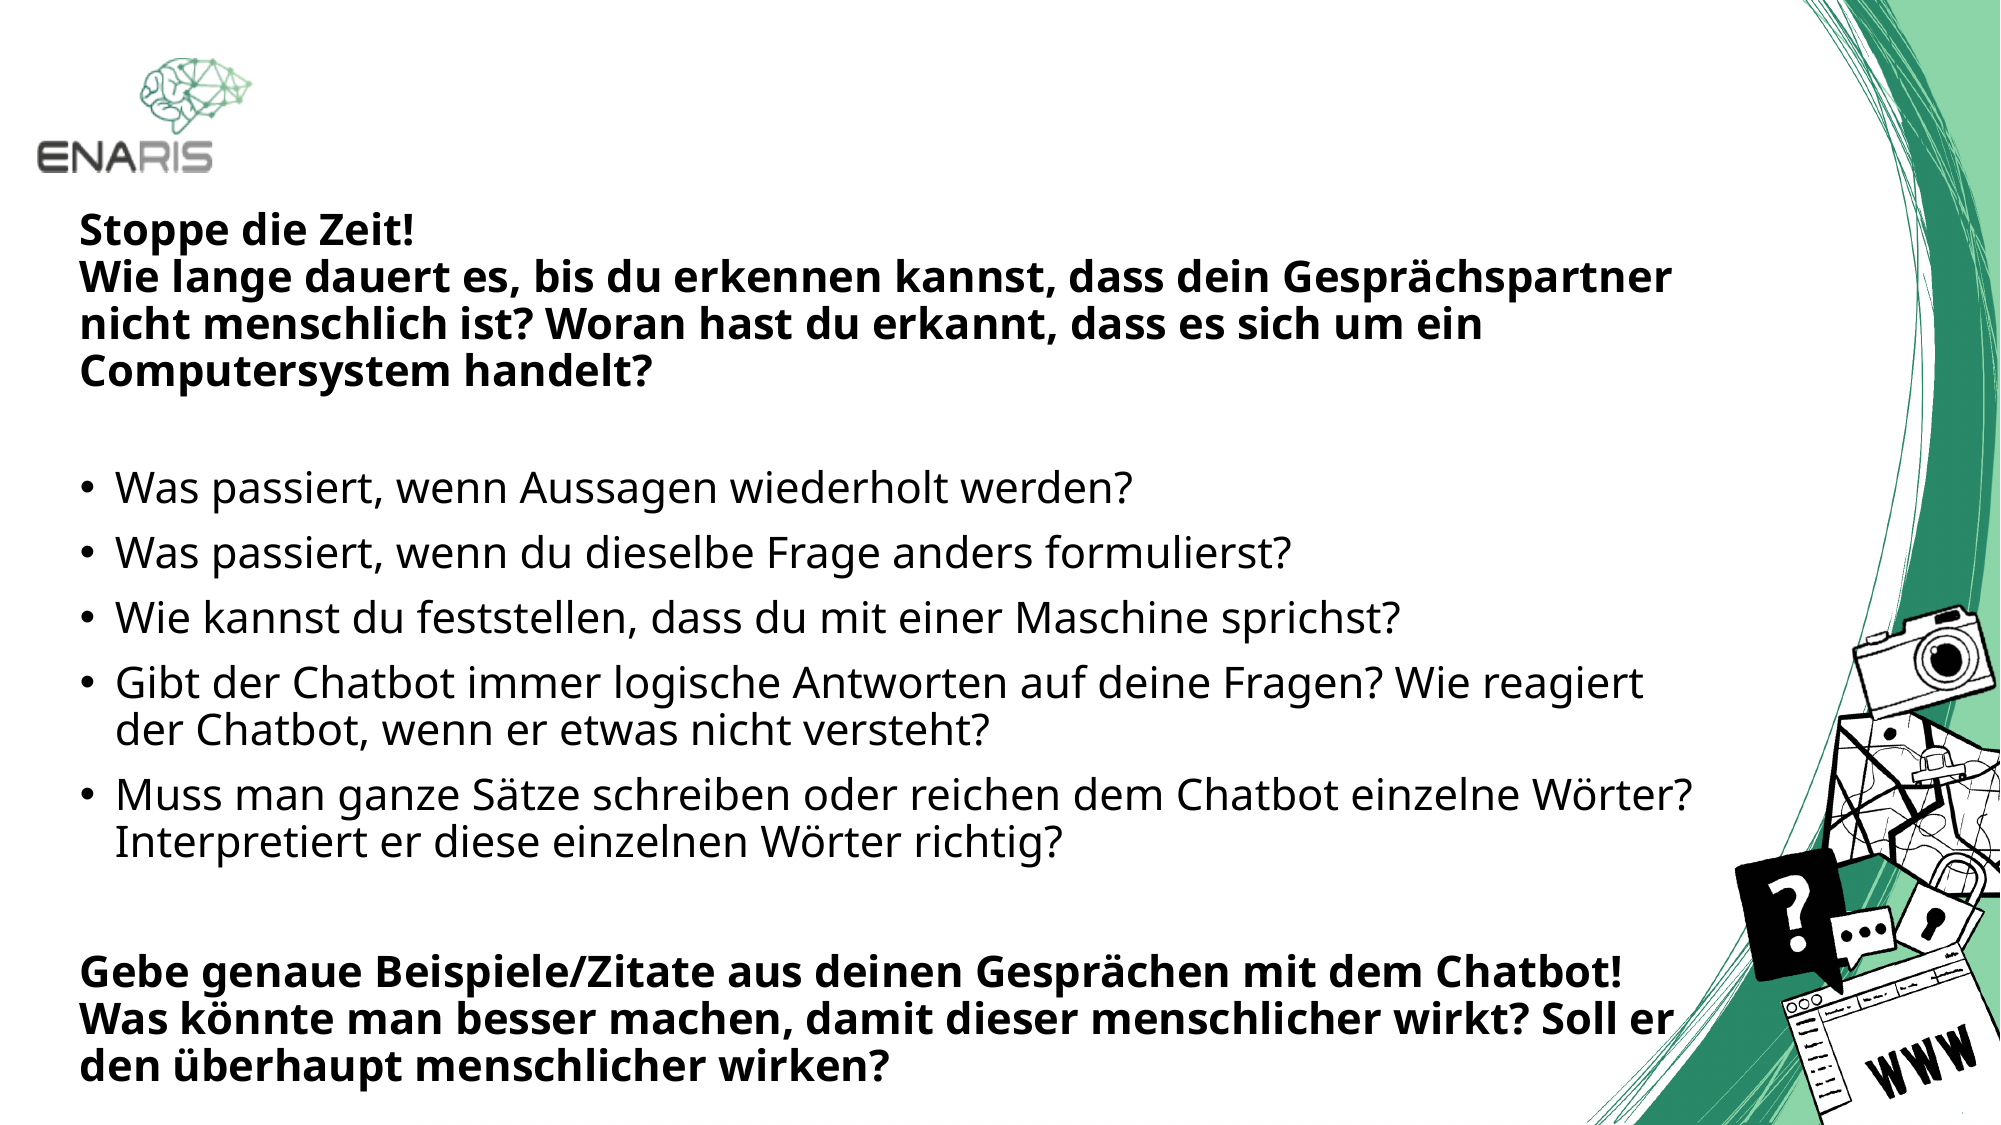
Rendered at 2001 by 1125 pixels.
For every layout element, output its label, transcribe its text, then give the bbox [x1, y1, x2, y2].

picture [408, 0, 2000, 1125]
list Stoppe die Zeit! Wie lange dauert es, bis du erkennen kannst, dass dein Gesprächspartner nicht menschlich ist? Woran hast du erkannt, dass es sich um ein Computersystem handelt? Was passiert, wenn Aussagen wiederholt werden? Was passiert, wenn du dieselbe Frage anders formulierst? Wie kannst du feststellen, dass du mit einer Maschine sprichst? Gibt der Chatbot immer logische Antworten auf deine Fragen? Wie reagiert der Chatbot, wenn er etwas nicht versteht? Muss man ganze Sätze schreiben oder reichen dem Chatbot einzelne Wörter? Interpretiert er diese einzelnen Wörter richtig? Gebe genaue Beispiele/Zitate aus deinen Gesprächen mit dem Chatbot! Was könnte man besser machen, damit dieser menschlicher wirkt? Soll er den überhaupt menschlicher wirken? [64, 200, 1728, 1099]
picture [37, 58, 254, 173]
